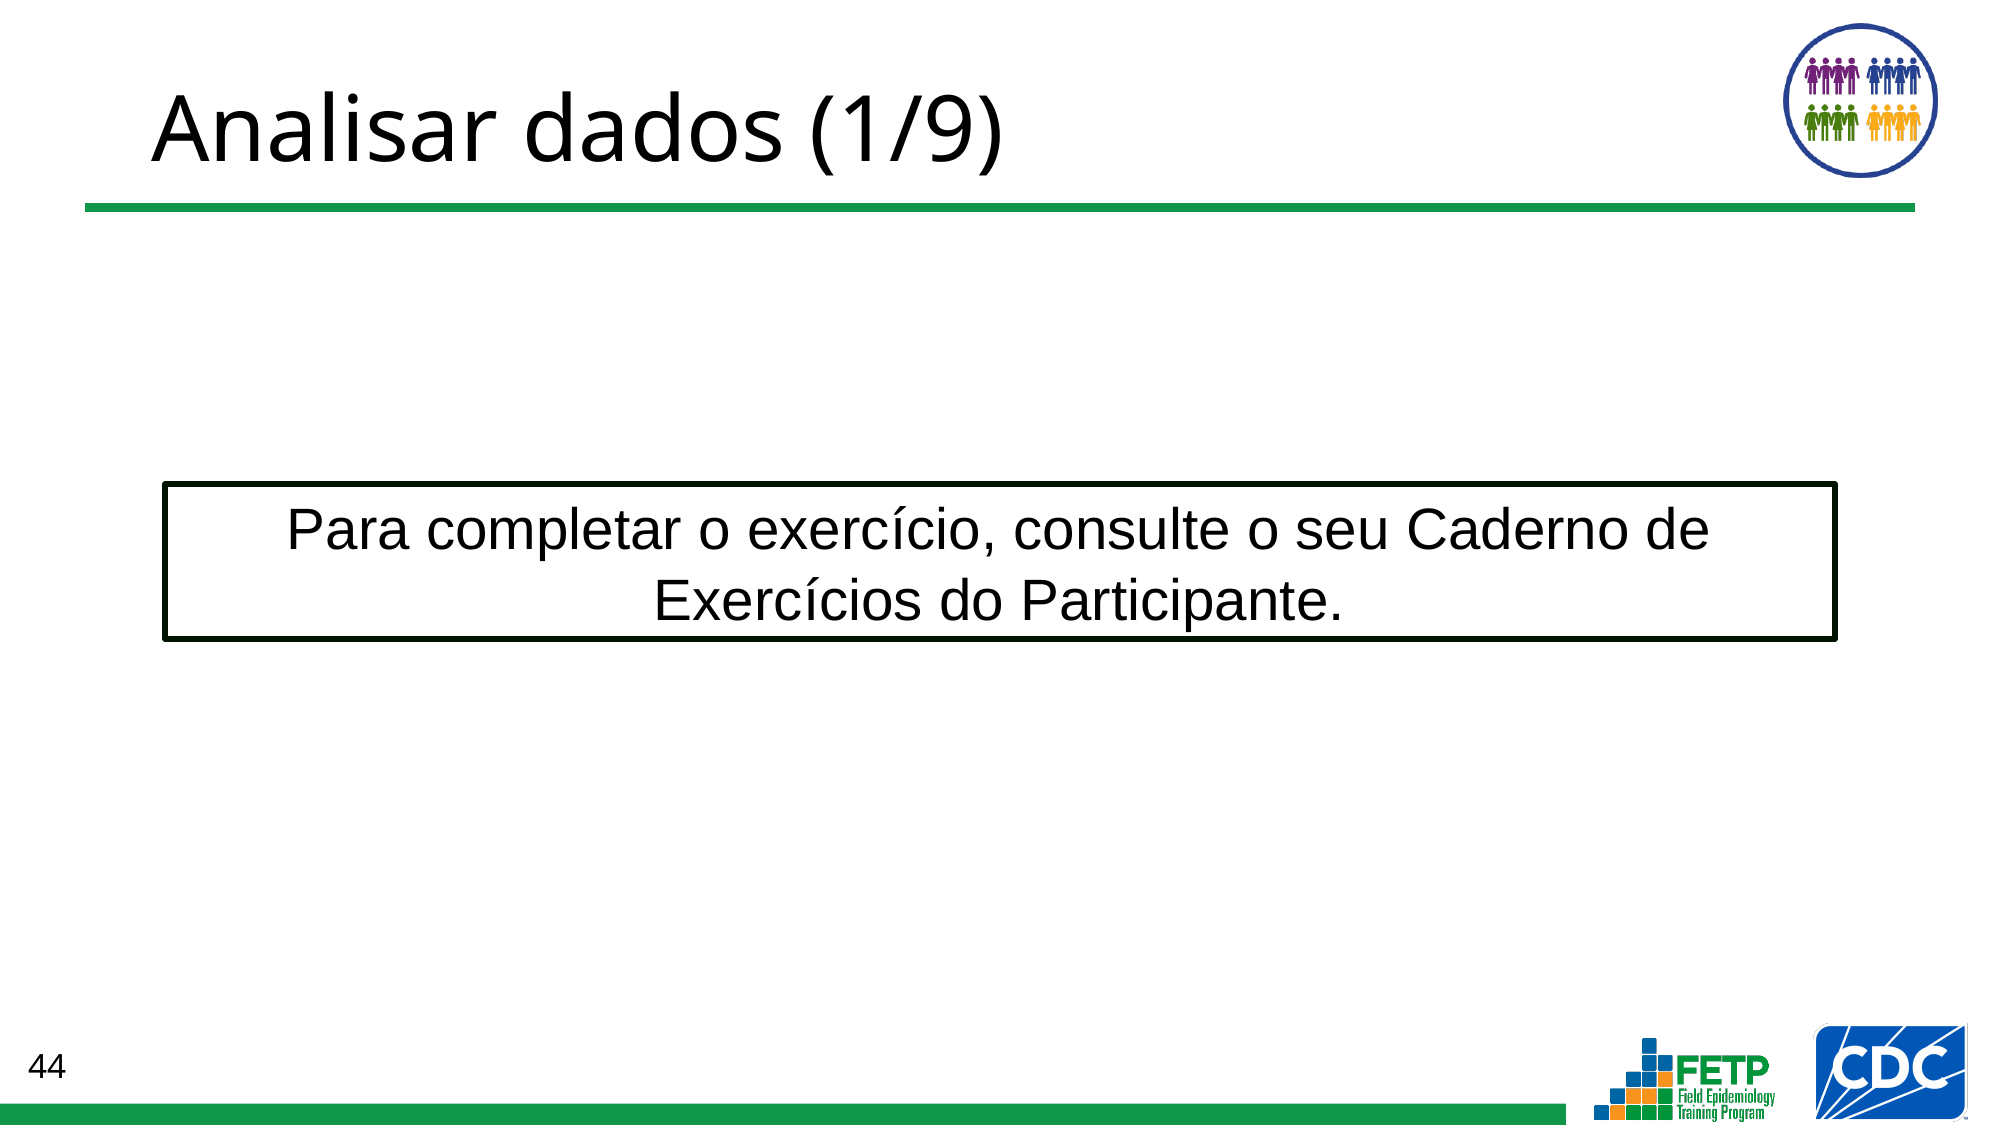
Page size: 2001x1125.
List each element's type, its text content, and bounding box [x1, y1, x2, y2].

title Analisar dados (1/9) [136, 75, 1738, 207]
picture [1594, 1038, 1775, 1122]
picture [1783, 23, 1938, 178]
picture [1813, 1023, 1968, 1122]
